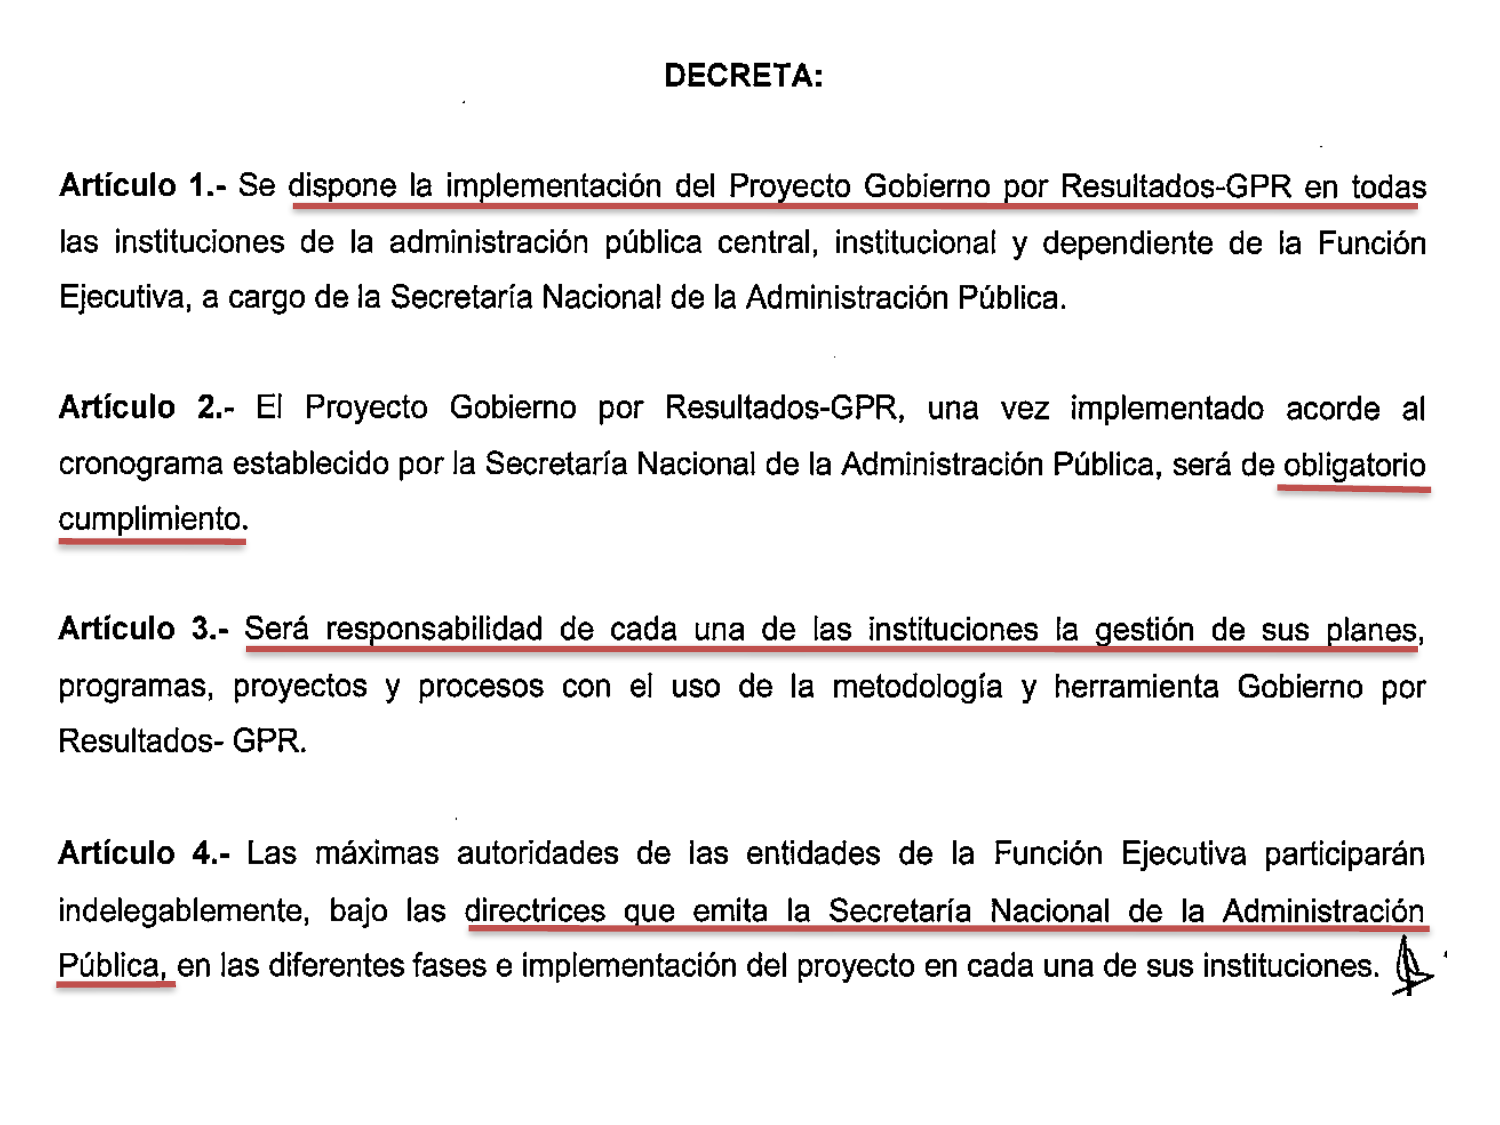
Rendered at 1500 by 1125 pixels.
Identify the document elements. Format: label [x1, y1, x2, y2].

picture [51, 50, 1447, 997]
text_box [1277, 487, 1432, 491]
